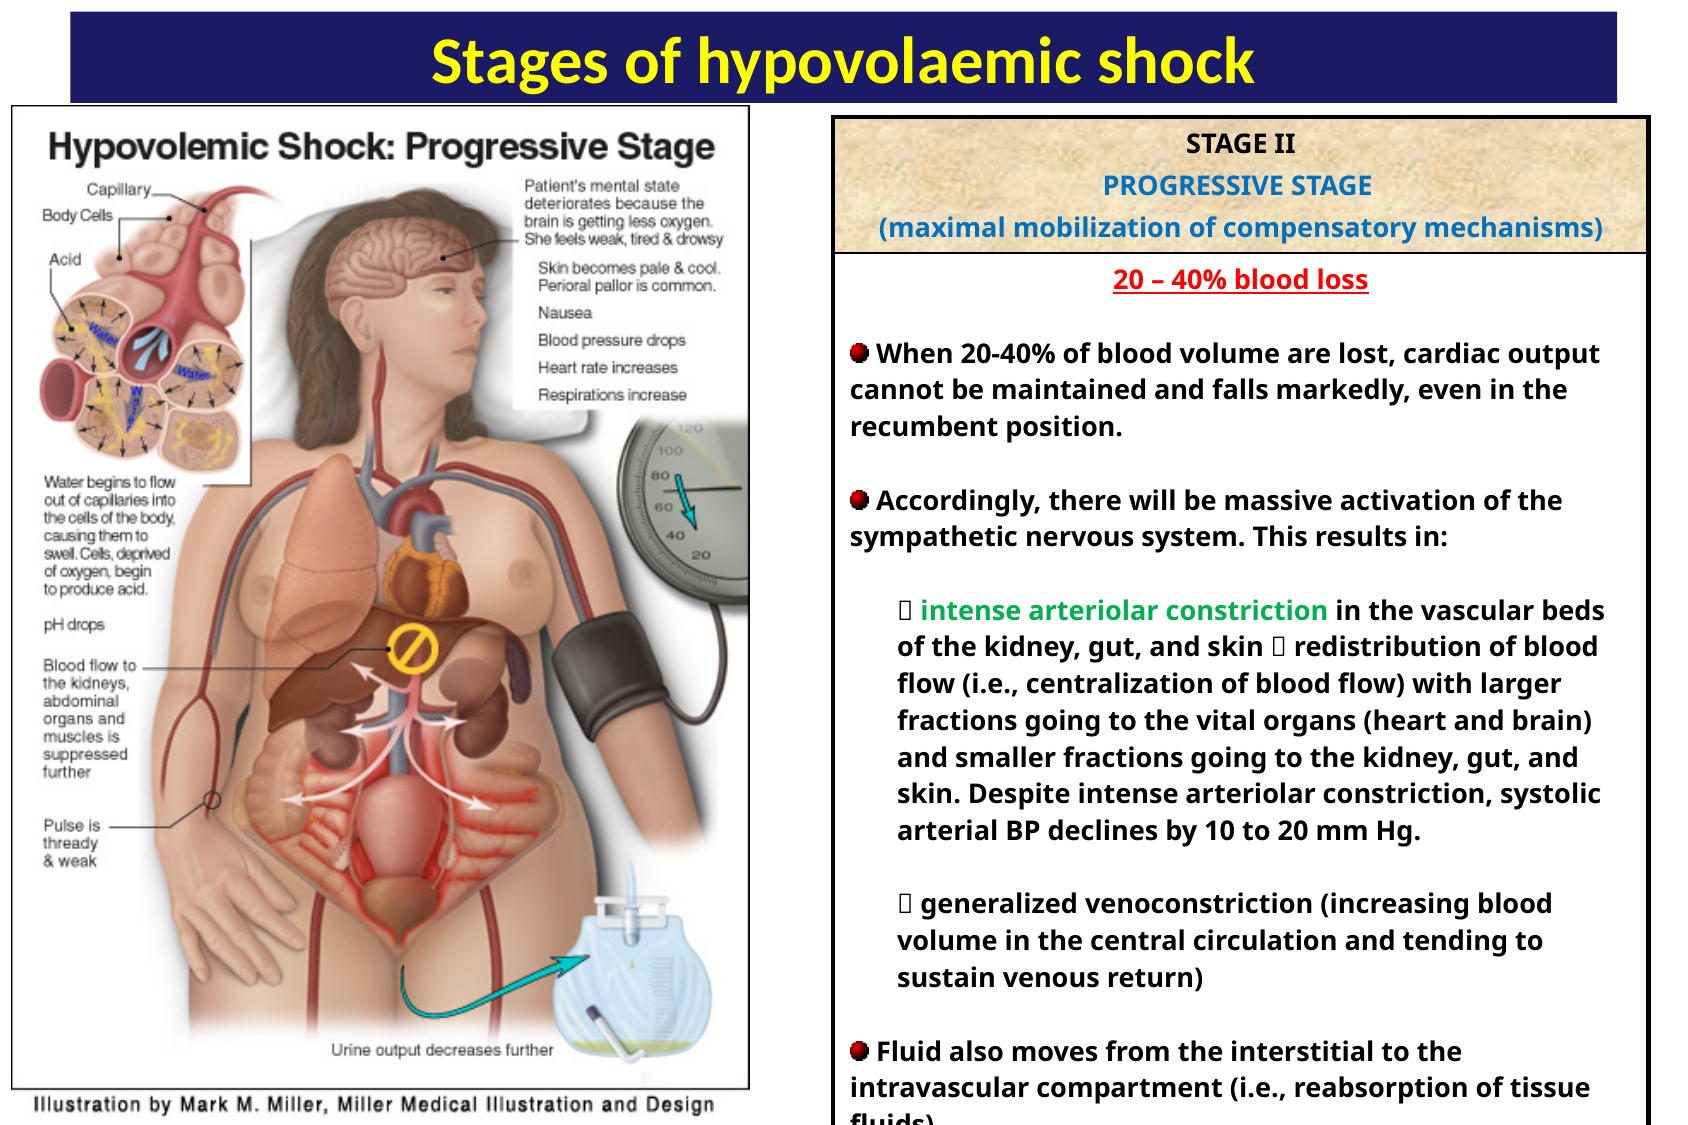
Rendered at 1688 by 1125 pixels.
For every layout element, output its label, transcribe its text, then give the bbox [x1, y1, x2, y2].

table_cell 20 – 40% blood loss When 20-40% of blood volume are lost, cardiac output cannot be maintained and falls markedly, even in the recumbent position. Accordingly, there will be massive activation of the sympathetic nervous system. This results in:  intense arteriolar constriction in the vascular beds of the kidney, gut, and skin  redistribution of blood flow (i.e., centralization of blood flow) with larger fractions going to the vital organs (heart and brain) and smaller fractions going to the kidney, gut, and skin. Despite intense arteriolar constriction, systolic arterial BP declines by 10 to 20 mm Hg.  generalized venoconstriction (increasing blood volume in the central circulation and tending to sustain venous return) Fluid also moves from the interstitial to the intravascular compartment (i.e., reabsorption of tissue fluids). [835, 254, 1646, 1125]
picture [850, 490, 869, 510]
text_box Stages of hypovolaemic shock [70, 11, 1618, 103]
picture [11, 105, 751, 1121]
picture [850, 1041, 869, 1061]
picture [850, 343, 869, 363]
table_header STAGE II PROGRESSIVE STAGE (maximal mobilization of compensatory mechanisms) [835, 119, 1646, 252]
